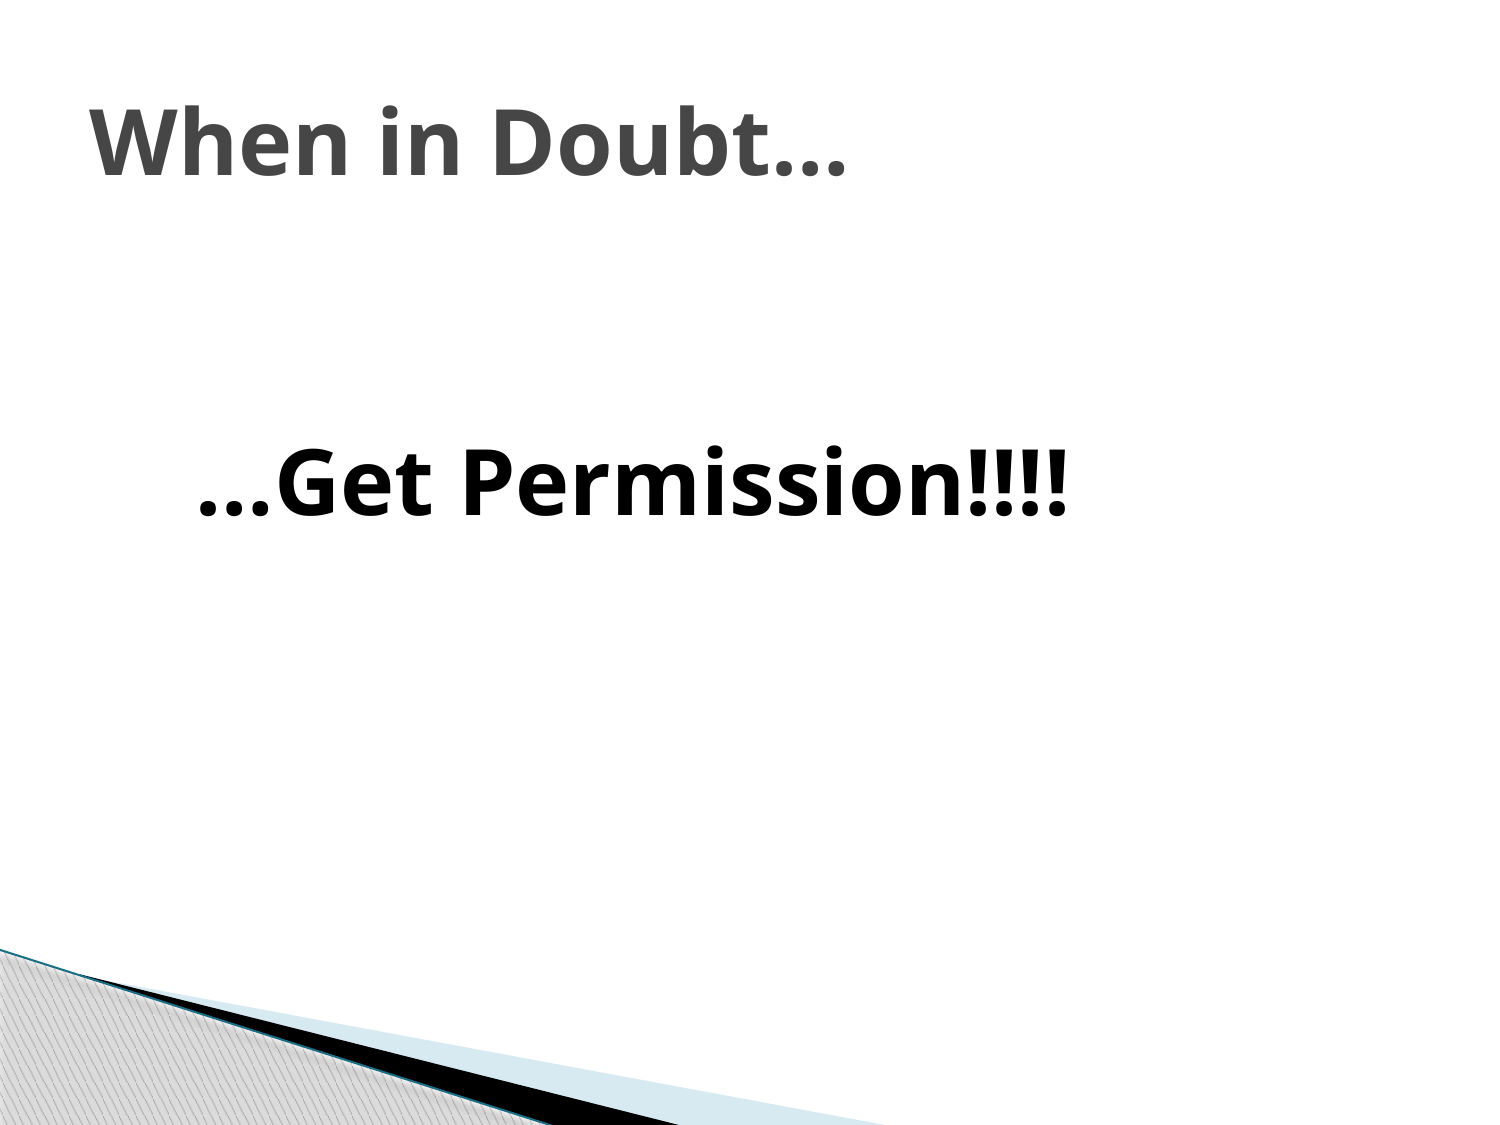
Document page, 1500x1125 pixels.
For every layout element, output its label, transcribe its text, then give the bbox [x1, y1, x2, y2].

title When in Doubt… [75, 45, 1425, 233]
list …Get Permission!!!! [162, 416, 1425, 1028]
